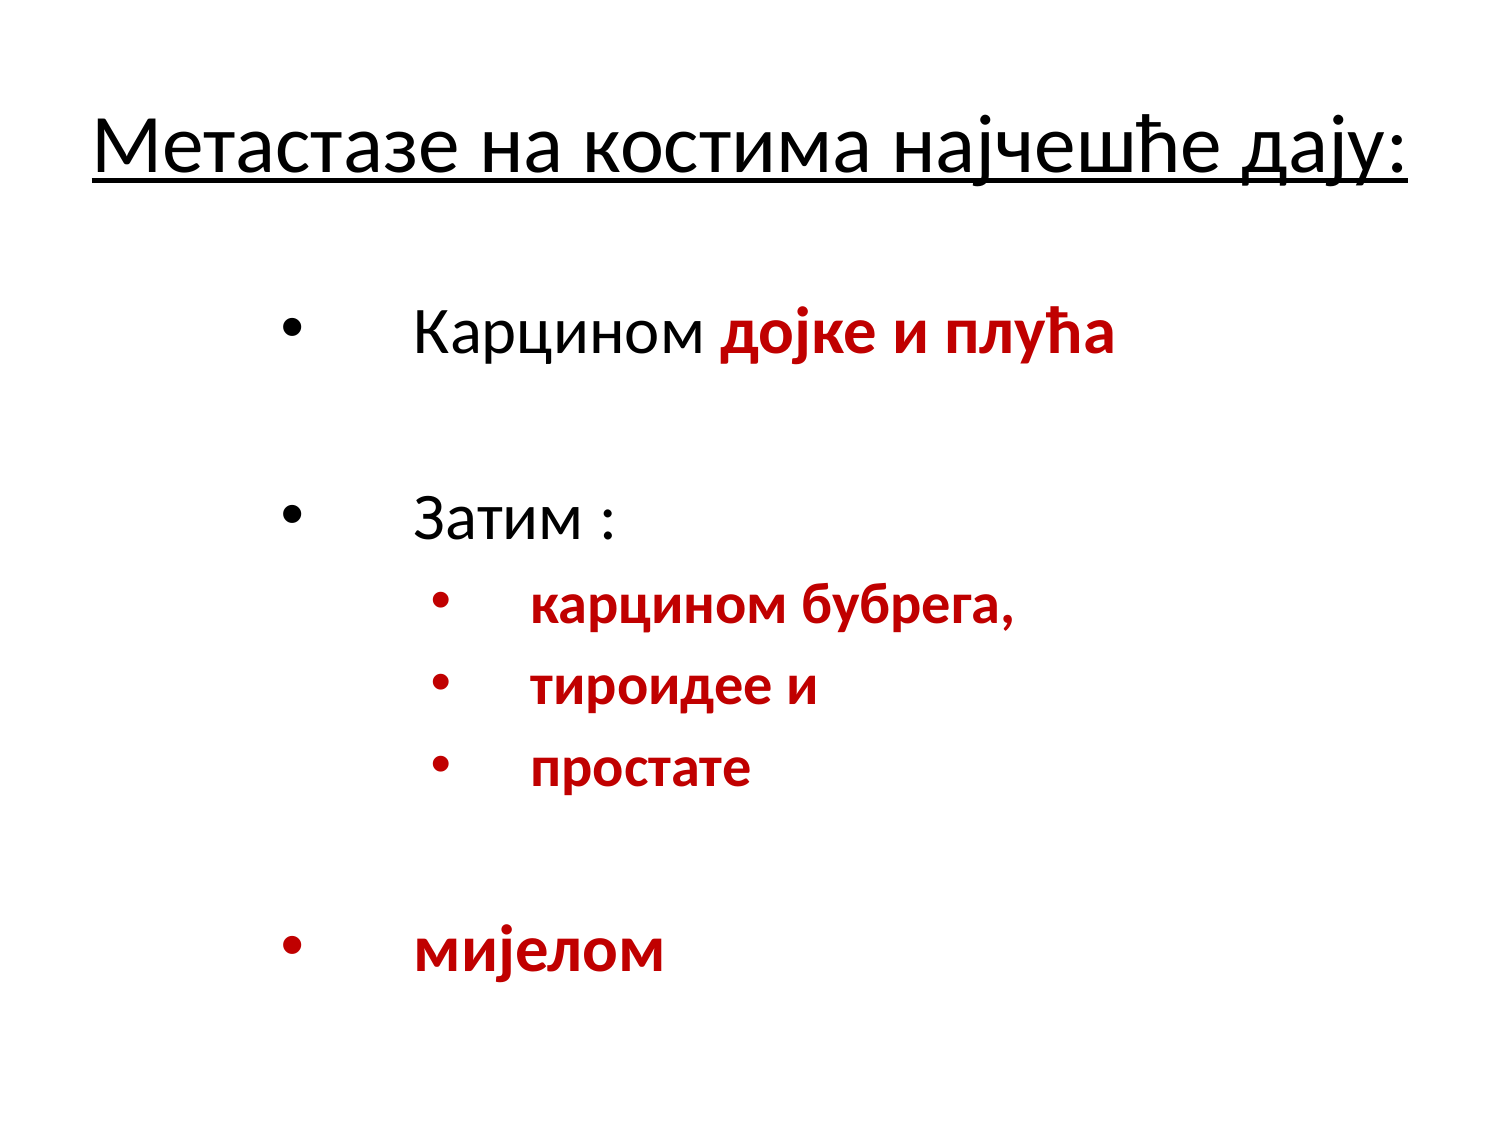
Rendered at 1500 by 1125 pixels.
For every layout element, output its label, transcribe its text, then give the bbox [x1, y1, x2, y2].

list Карцином дојке и плућа Затим : карцином бубрега, тироидее и простате мијелом [265, 278, 1201, 1083]
title Метастазе на костима најчешће дају: [75, 45, 1425, 233]
